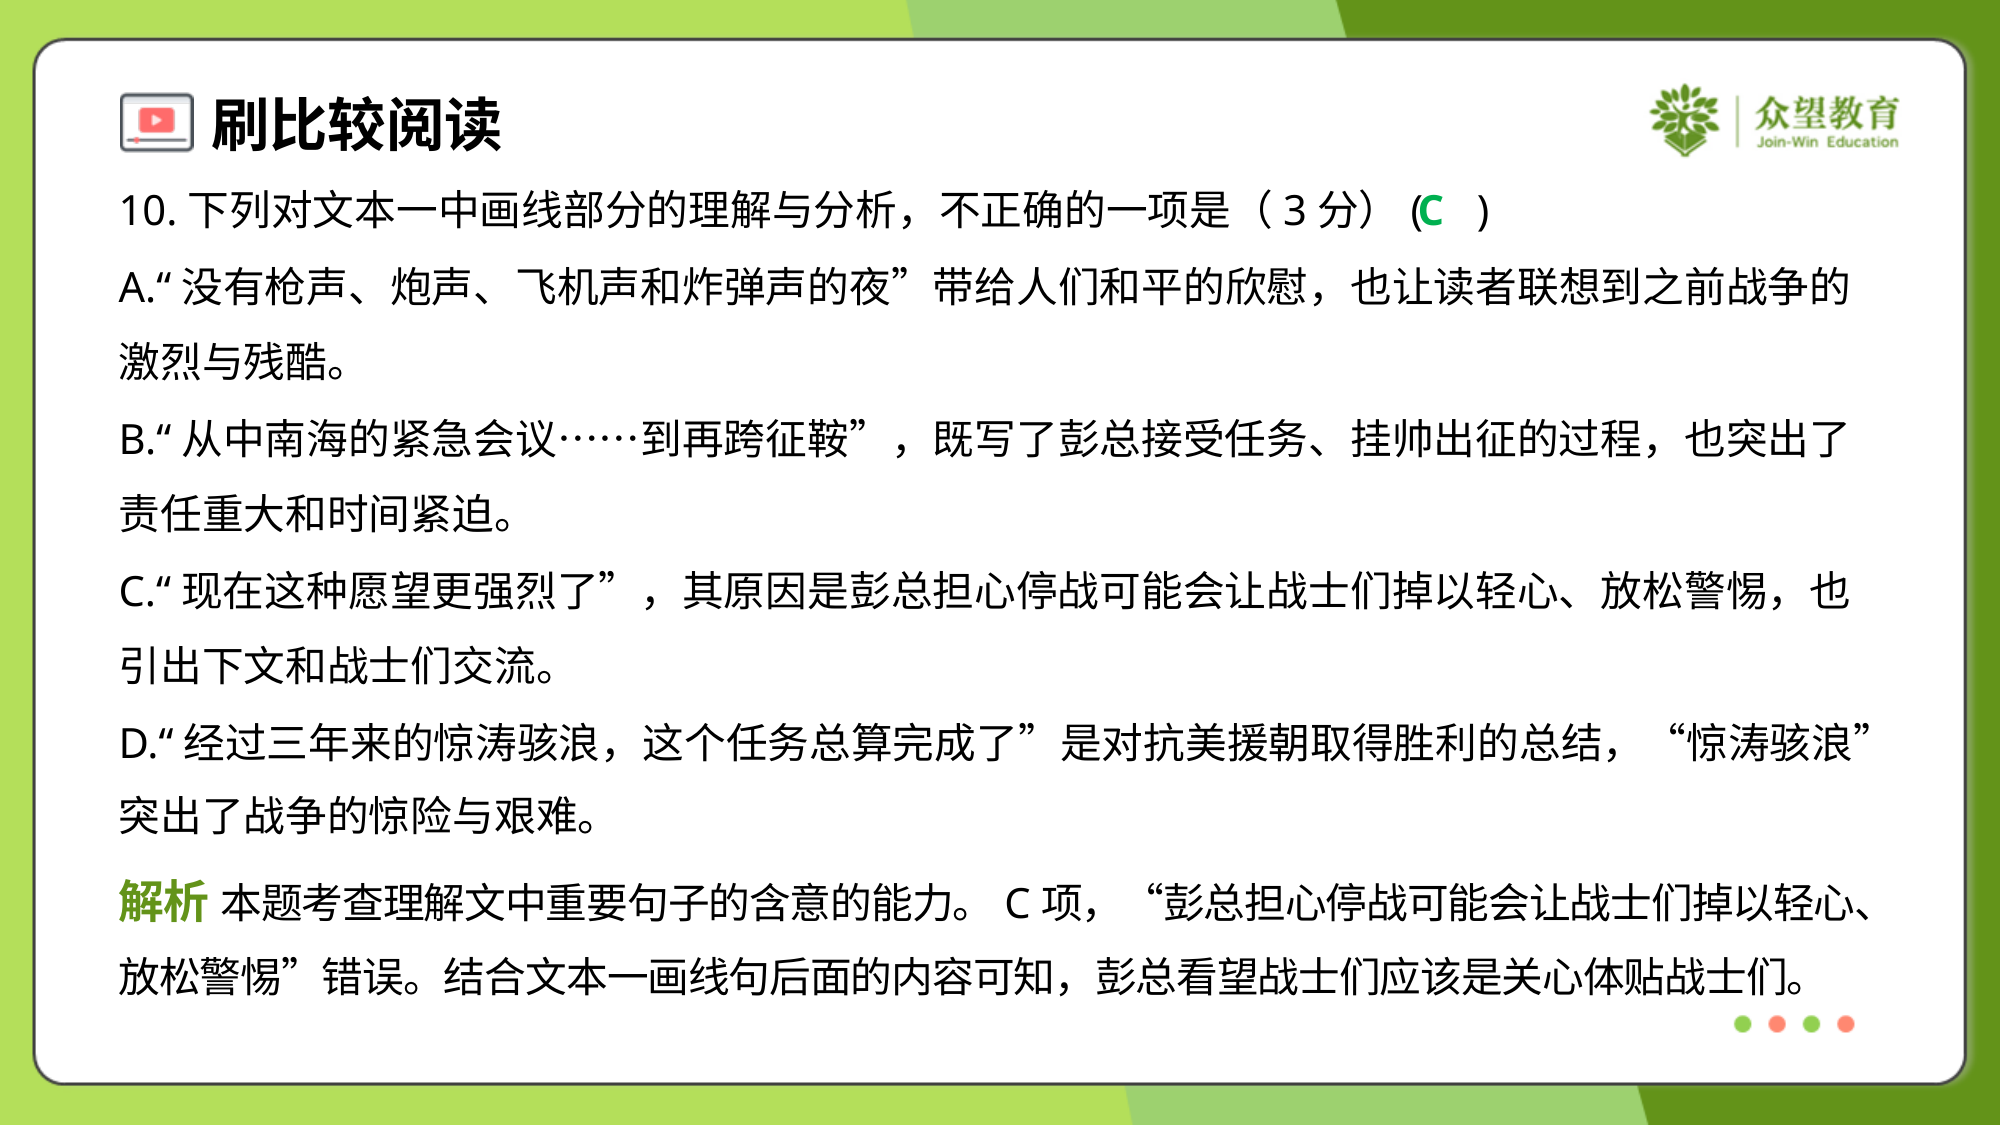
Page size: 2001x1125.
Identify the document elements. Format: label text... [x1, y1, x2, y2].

text_box 10.下列对文本一中画线部分的理解与分析，不正确的一项是（3分）( ) [118, 158, 1401, 226]
picture [0, 0, 2000, 1125]
text_box A.“没有枪声、炮声、飞机声和炸弹声的夜”带给人们和平的欣慰，也让读者联想到之前战争的 激烈与残酷。 B.“从中南海的紧急会议……到再跨征鞍”，既写了彭总接受任务、挂帅出征的过程，也突出了 责任重大和时间紧迫。 C.“现在这种愿望更强烈了”，其原因是彭总担心停战可能会让战士们掉以轻心、放松警惕，也 引出下文和战士们交流。 D.“经过三年来的惊涛骇浪，这个任务总算完成了”是对抗美援朝取得胜利的总结，“惊涛骇浪” 突出了战争的惊险与艰难。 [118, 235, 1883, 833]
text_box C [1401, 158, 1460, 226]
text_box 10.下列对文本一中画线部分的理解与分析，不正确的一项是（3分）( ) [1460, 158, 1883, 226]
text_box 解析 本题考查理解文中重要句子的含意的能力。C项，“彭总担心停战可能会让战士们掉以轻心、 放松警惕”错误。结合文本一画线句后面的内容可知，彭总看望战士们应该是关心体贴战士们。 [118, 844, 1883, 994]
